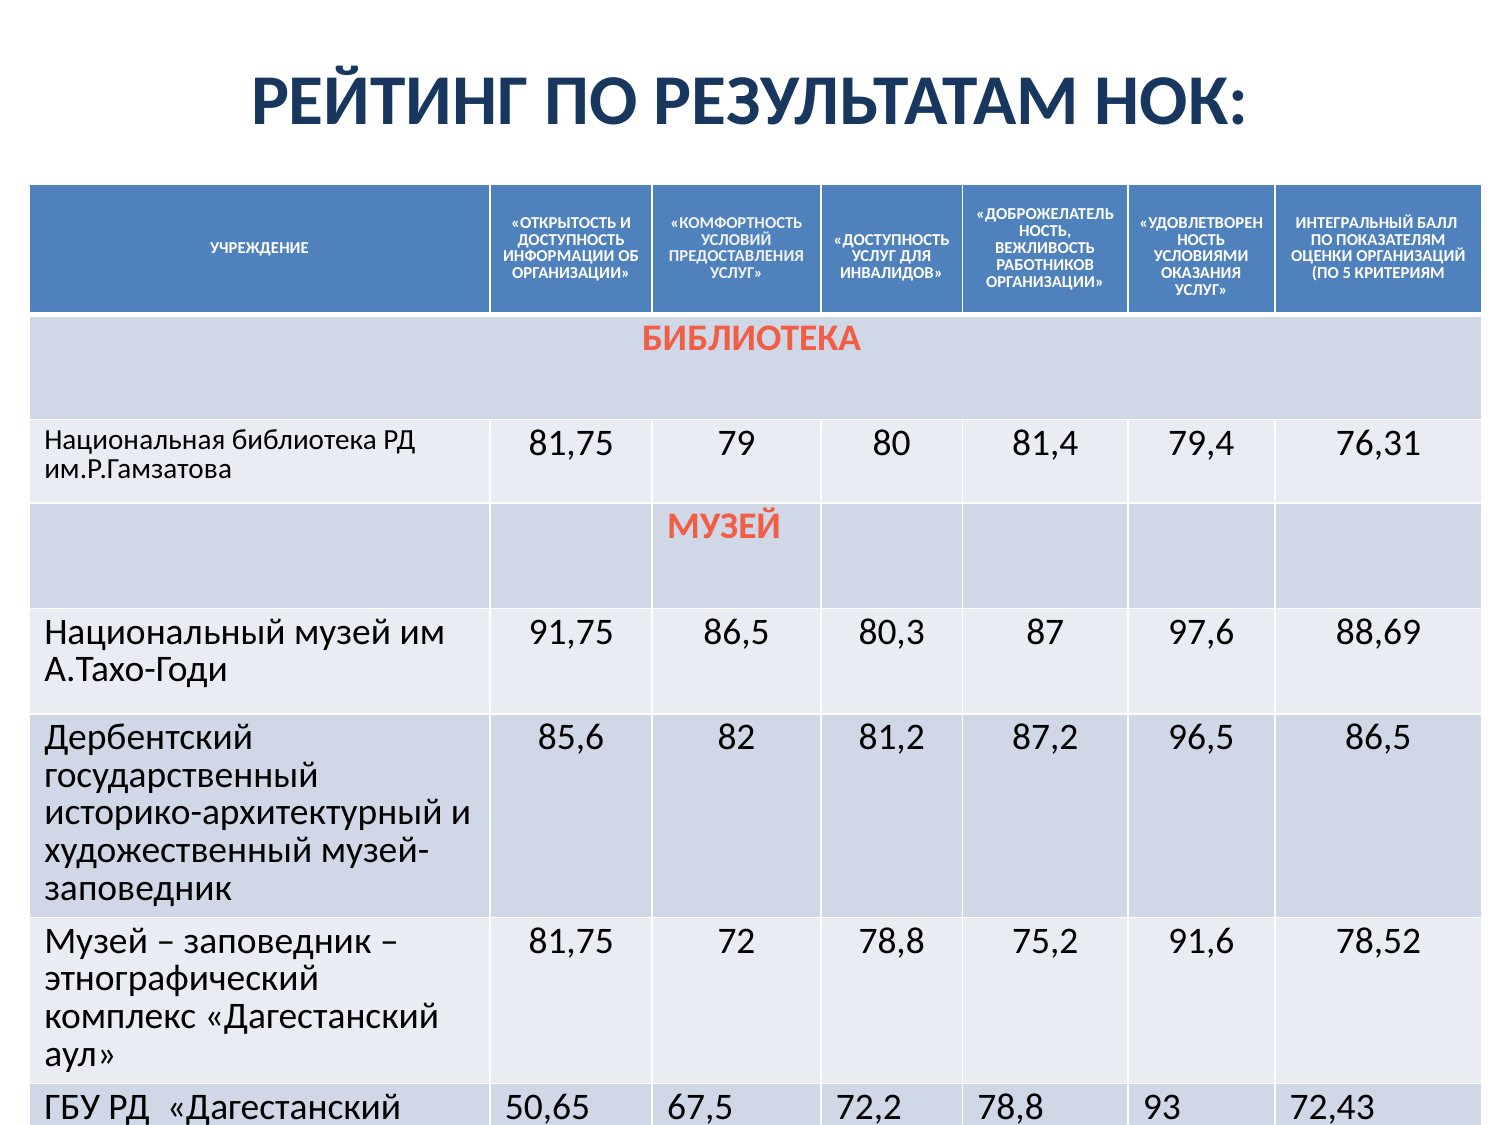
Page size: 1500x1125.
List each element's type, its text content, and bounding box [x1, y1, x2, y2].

table_cell 80 [822, 420, 962, 502]
table_cell ГБУ РД «Дагестанский музей изобразительных искусств им.П.С.Гамзатовой" [30, 1084, 489, 1125]
table_cell 93 [1129, 1084, 1274, 1125]
table_cell 81,2 [822, 715, 962, 917]
table_cell Национальный музей им А.Тахо-Годи [30, 609, 489, 713]
table_header «ДОСТУПНОСТЬ УСЛУГ ДЛЯ ИНВАЛИДОВ» [822, 185, 962, 312]
table_cell 75,2 [963, 918, 1127, 1083]
table_cell 79,4 [1129, 420, 1274, 502]
table_cell [1129, 504, 1274, 608]
table_cell 82 [653, 715, 820, 917]
table_header «УДОВЛЕТВОРЕННОСТЬ УСЛОВИЯМИ ОКАЗАНИЯ УСЛУГ» [1129, 185, 1274, 312]
table_cell 96,5 [1129, 715, 1274, 917]
table_cell [963, 504, 1127, 608]
table_cell 78,52 [1276, 918, 1481, 1083]
table_cell 88,69 [1276, 609, 1481, 713]
table_cell Национальная библиотека РД им.Р.Гамзатова [30, 420, 489, 502]
table_cell 78,8 [822, 918, 962, 1083]
table_cell БИБЛИОТЕКА [30, 317, 1481, 419]
table_cell Музей – заповедник – этнографический комплекс «Дагестанский аул» [30, 918, 489, 1083]
table_cell [491, 504, 651, 608]
table_cell 87 [963, 609, 1127, 713]
table_cell 85,6 [491, 715, 651, 917]
table_cell 91,75 [491, 609, 651, 713]
table_cell 79 [653, 420, 820, 502]
table_cell 76,31 [1276, 420, 1481, 502]
table_cell [30, 504, 489, 608]
table_cell 86,5 [653, 609, 820, 713]
table_cell 67,5 [653, 1084, 820, 1125]
table_cell [1276, 504, 1481, 608]
table_header «КОМФОРТНОСТЬ УСЛОВИЙ ПРЕДОСТАВЛЕНИЯ УСЛУГ» [653, 185, 820, 312]
table_cell МУЗЕЙ [653, 504, 820, 608]
table_cell 91,6 [1129, 918, 1274, 1083]
table_cell 81,75 [491, 918, 651, 1083]
table_cell 72,2 [822, 1084, 962, 1125]
table_cell 81,4 [963, 420, 1127, 502]
title РЕЙТИНГ ПО РЕЗУЛЬТАТАМ НОК: [75, 45, 1425, 184]
table_header УЧРЕЖДЕНИЕ [30, 185, 489, 312]
table_cell 50,65 [491, 1084, 651, 1125]
table_header ИНТЕГРАЛЬНЫЙ БАЛЛ ПО ПОКАЗАТЕЛЯМ ОЦЕНКИ ОРГАНИЗАЦИЙ (ПО 5 КРИТЕРИЯМ [1276, 185, 1481, 312]
table_cell 81,75 [491, 420, 651, 502]
table_cell 80,3 [822, 609, 962, 713]
table_cell Дербентский государственный историко-архитектурный и художественный музей-заповедник [30, 715, 489, 917]
table_cell 87,2 [963, 715, 1127, 917]
table_cell 78,8 [963, 1084, 1127, 1125]
table_cell 86,5 [1276, 715, 1481, 917]
table_header «ДОБРОЖЕЛАТЕЛЬНОСТЬ, ВЕЖЛИВОСТЬ РАБОТНИКОВ ОРГАНИЗАЦИИ» [963, 185, 1127, 312]
table_header «ОТКРЫТОСТЬ И ДОСТУПНОСТЬ ИНФОРМАЦИИ ОБ ОРГАНИЗАЦИИ» [491, 185, 651, 312]
table_cell 97,6 [1129, 609, 1274, 713]
table_cell [822, 504, 962, 608]
table_cell 72,43 [1276, 1084, 1481, 1125]
table_cell 72 [653, 918, 820, 1083]
